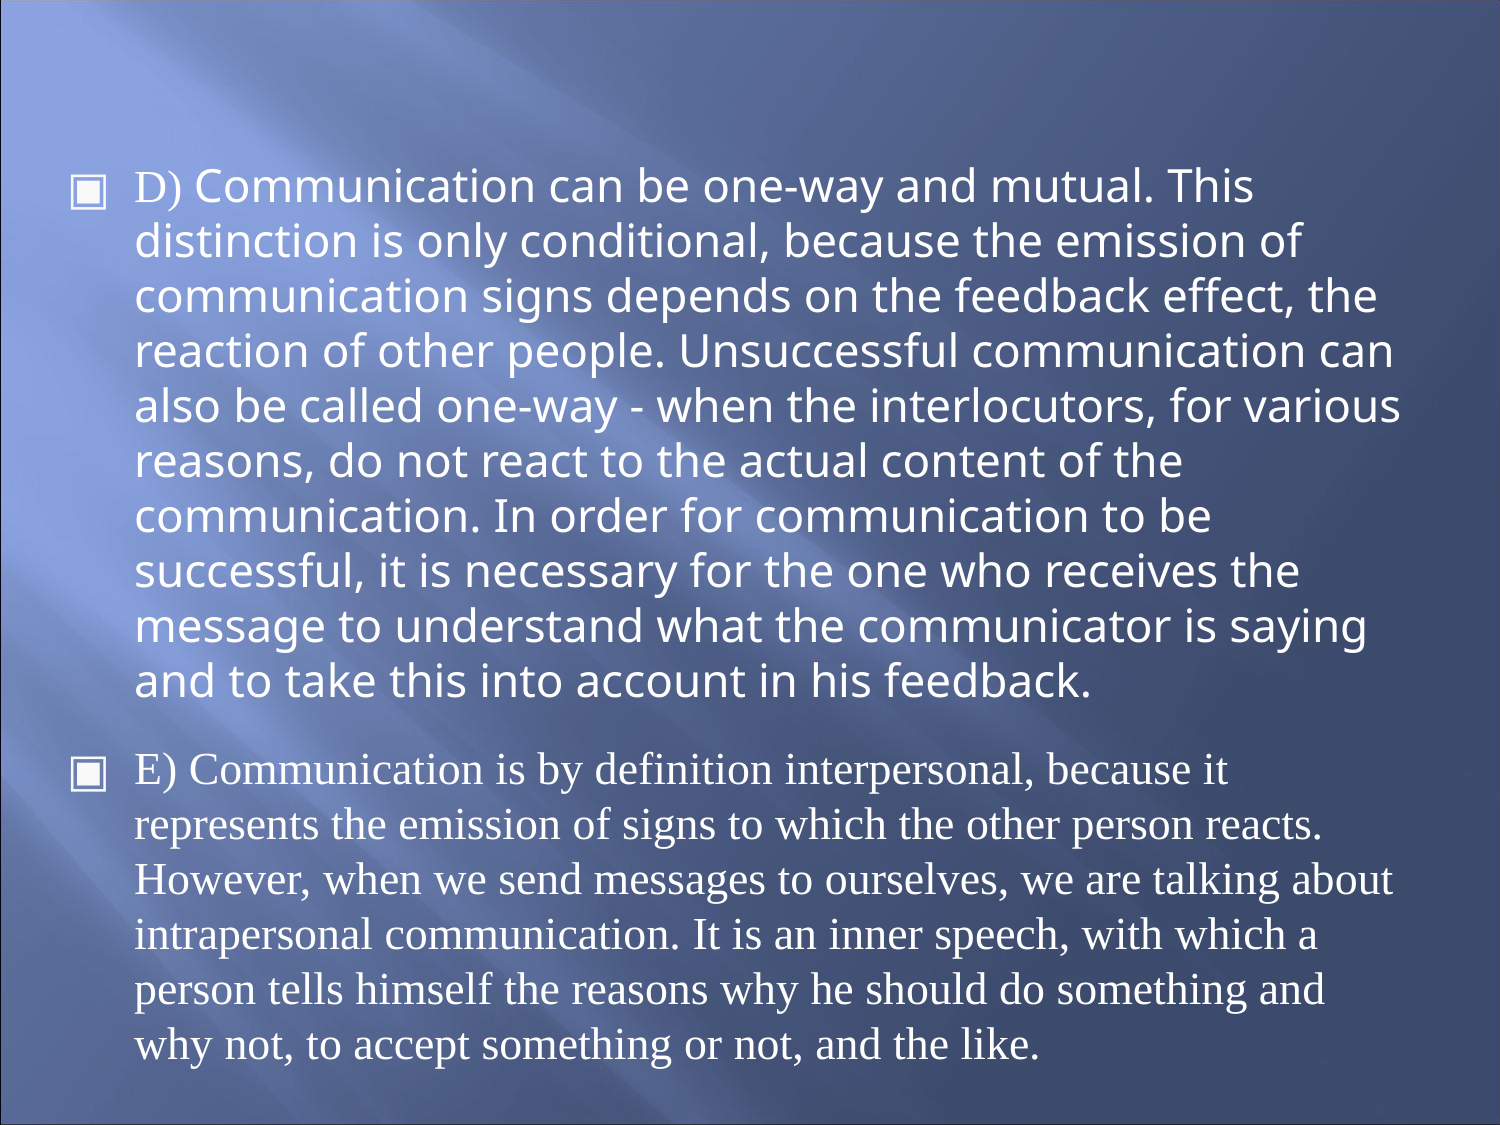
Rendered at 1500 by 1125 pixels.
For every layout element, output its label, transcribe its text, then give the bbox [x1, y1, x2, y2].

list D) Communication can be one-way and mutual. This distinction is only conditional, because the emission of communication signs depends on the feedback effect, the reaction of other people. Unsuccessful communication can also be called one-way - when the interlocutors, for various reasons, do not react to the actual content of the communication. In order for communication to be successful, it is necessary for the one who receives the message to understand what the communicator is saying and to take this into account in his feedback. E) Communication is by definition interpersonal, because it represents the emission of signs to which the other person reacts. However, when we send messages to ourselves, we are talking about intrapersonal communication. It is an inner speech, with which a person tells himself the reasons why he should do something and why not, to accept something or not, and the like. [29, 148, 1425, 1035]
picture [0, 0, 1500, 1125]
